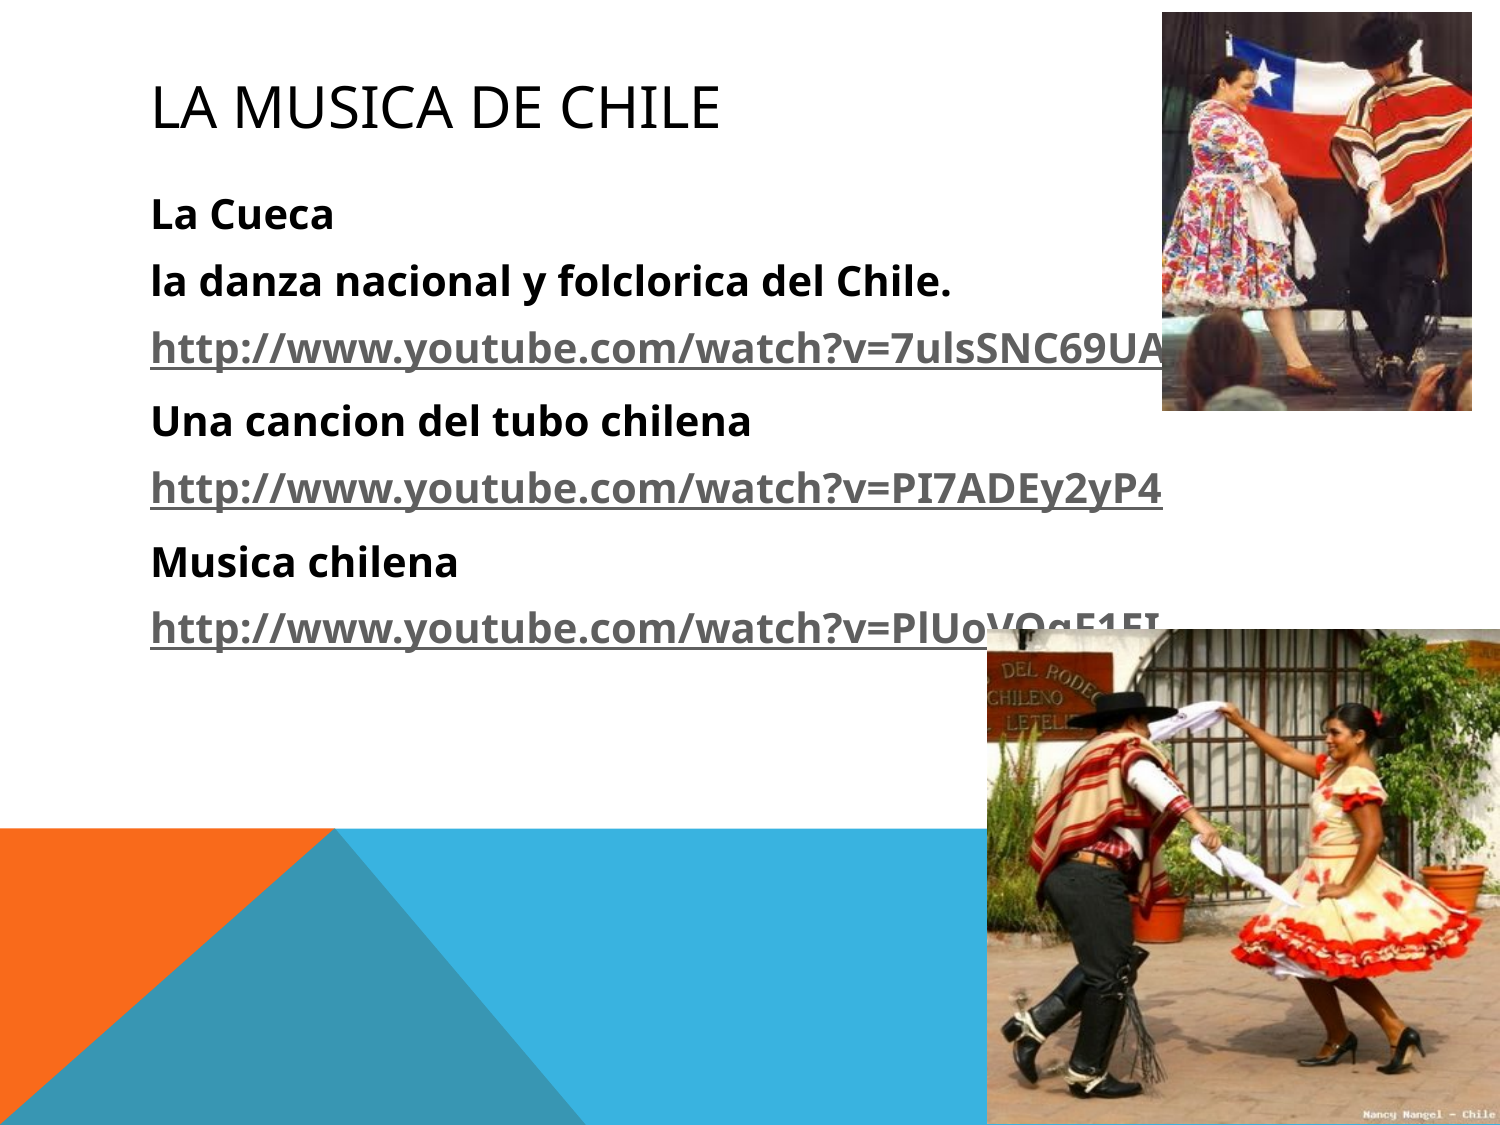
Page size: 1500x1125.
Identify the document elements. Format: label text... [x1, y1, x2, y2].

title La musica de Chile [135, 60, 1157, 150]
list La Cueca la danza nacional y folclorica del Chile. http://www.youtube.com/watch?v=7ulsSNC69UA Una cancion del tubo chilena http://www.youtube.com/watch?v=PI7ADEy2yP4 Musica chilena http://www.youtube.com/watch?v=PlUoVOgF1EI [135, 180, 1369, 768]
picture [987, 629, 1500, 1124]
picture [1162, 12, 1473, 412]
